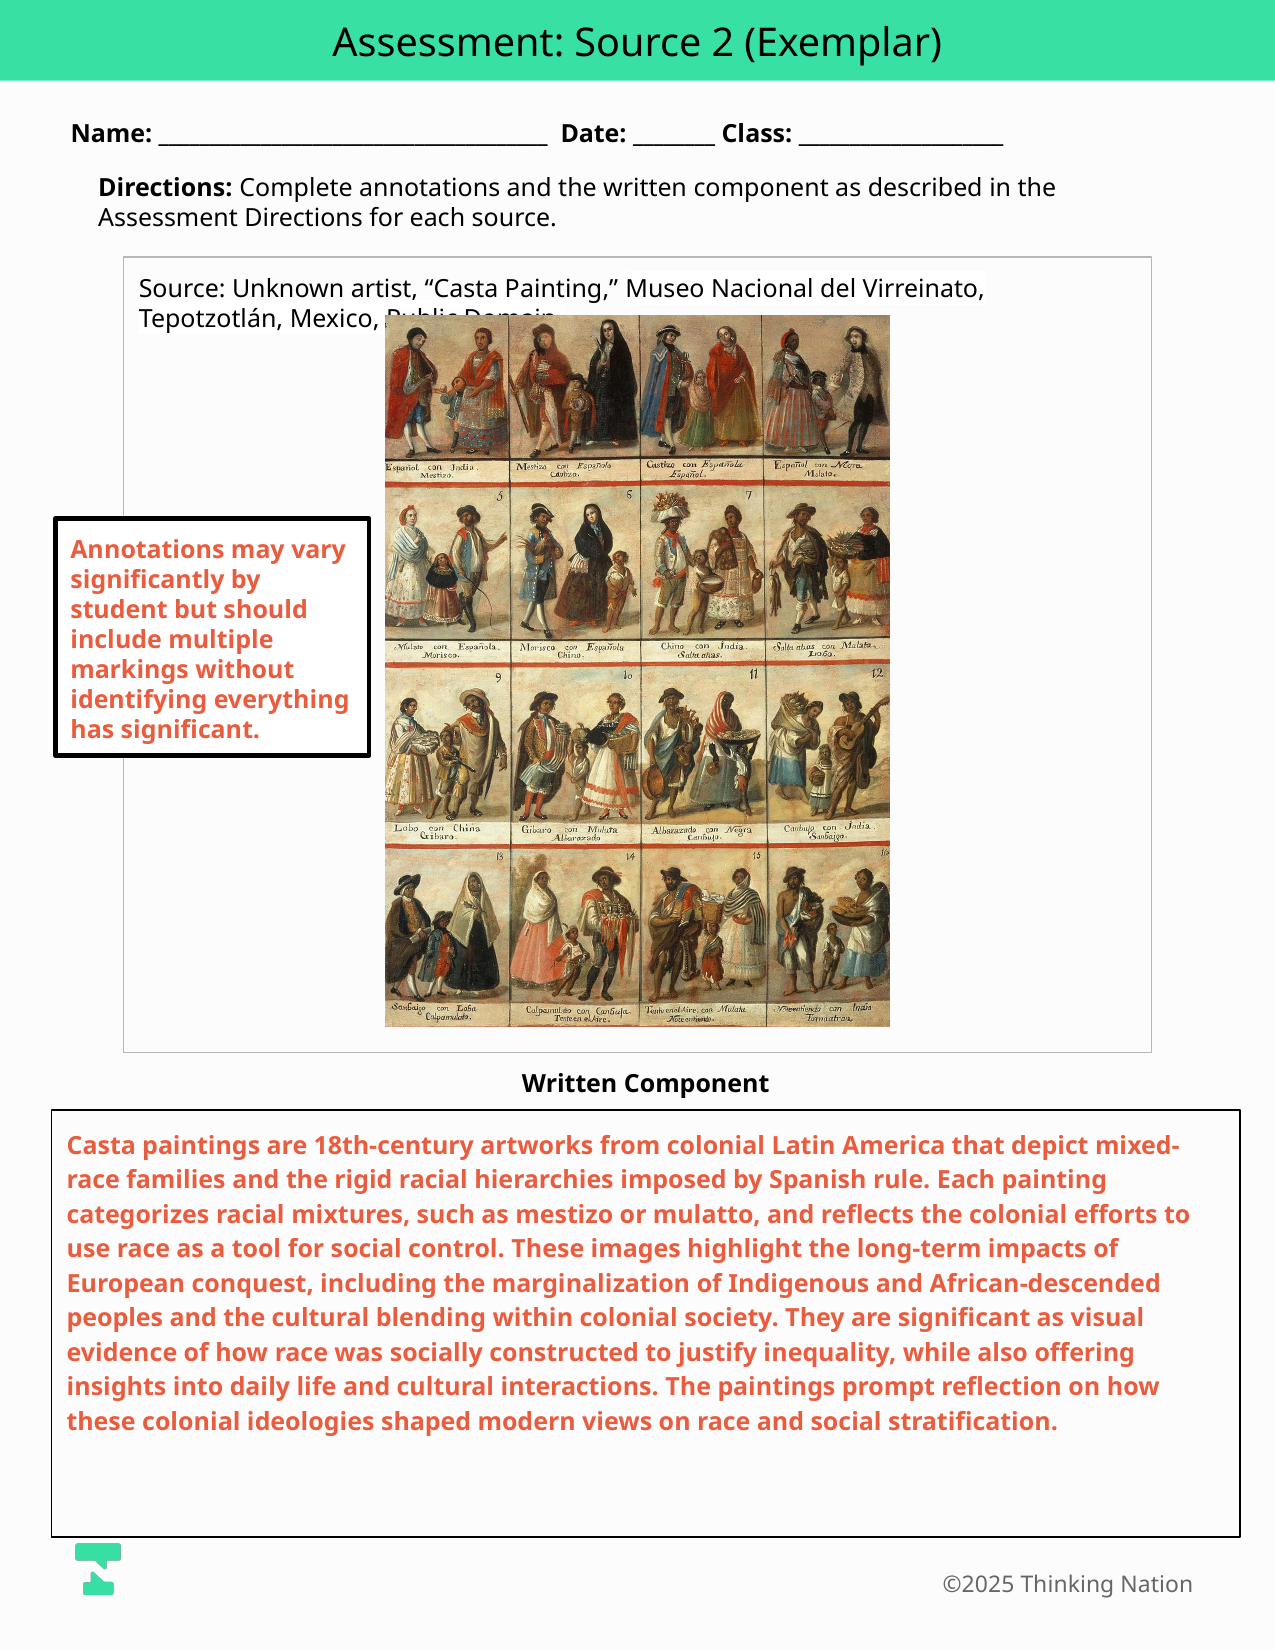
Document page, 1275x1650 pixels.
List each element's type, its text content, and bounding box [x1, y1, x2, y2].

text_box Directions: Complete annotations and the written component as described in the Assessment Directions for each source. [83, 162, 1209, 247]
text_box Assessment: Source 2 (Exemplar) [0, 0, 1275, 81]
text_box ©2025 Thinking Nation [907, 1553, 1210, 1605]
text_box Annotations may vary significantly by student but should include multiple markings without identifying everything has significant. [55, 518, 369, 756]
picture [385, 315, 890, 1027]
text_box Written Component [51, 1052, 1240, 1112]
picture [62, 1533, 134, 1605]
text_box Name: ______________________________________ Date: ________ Class: ____________________ [55, 102, 1223, 162]
text_box Source: Unknown artist, “Casta Painting,” Museo Nacional del Virreinato, Tepotzotlán, Mexico, Public Domain. [123, 257, 1152, 1052]
text_box Casta paintings are 18th-century artworks from colonial Latin America that depict mixed-race families and the rigid racial hierarchies imposed by Spanish rule. Each painting categorizes racial mixtures, such as mestizo or mulatto, and reflects the colonial efforts to use race as a tool for social control. These images highlight the long-term impacts of European conquest, including the marginalization of Indigenous and African-descended peoples and the cultural blending within colonial society. They are significant as visual evidence of how race was socially constructed to justify inequality, while also offering insights into daily life and cultural interactions. The paintings prompt reflection on how these colonial ideologies shaped modern views on race and social stratification. [51, 1112, 1240, 1538]
